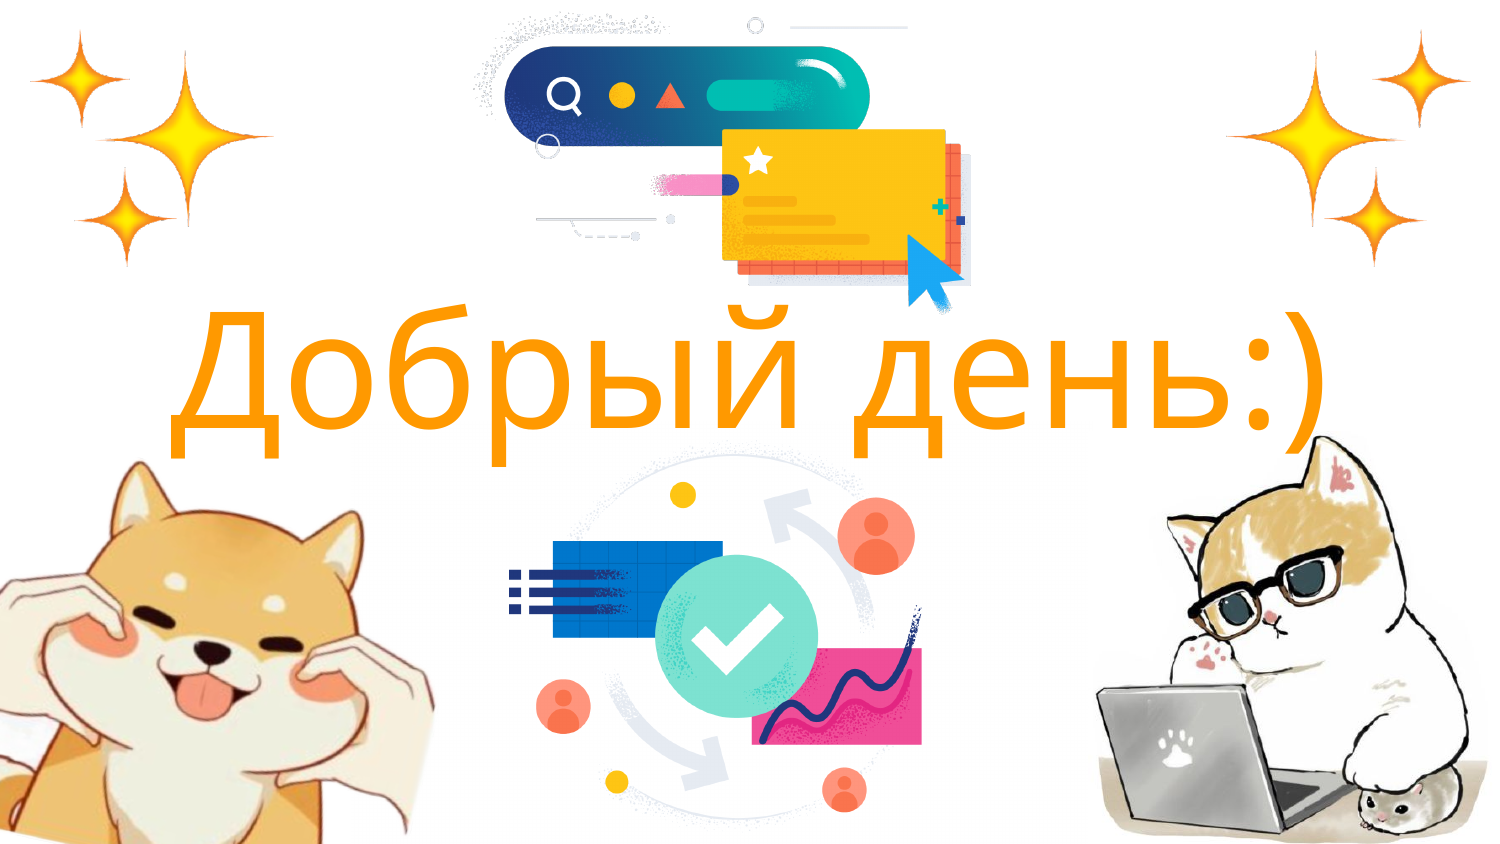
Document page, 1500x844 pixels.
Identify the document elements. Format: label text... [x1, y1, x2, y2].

picture [0, 412, 1500, 844]
picture [0, 0, 310, 303]
title Добрый день:) [3, 247, 1497, 458]
picture [1190, 0, 1500, 303]
picture [473, 11, 971, 315]
